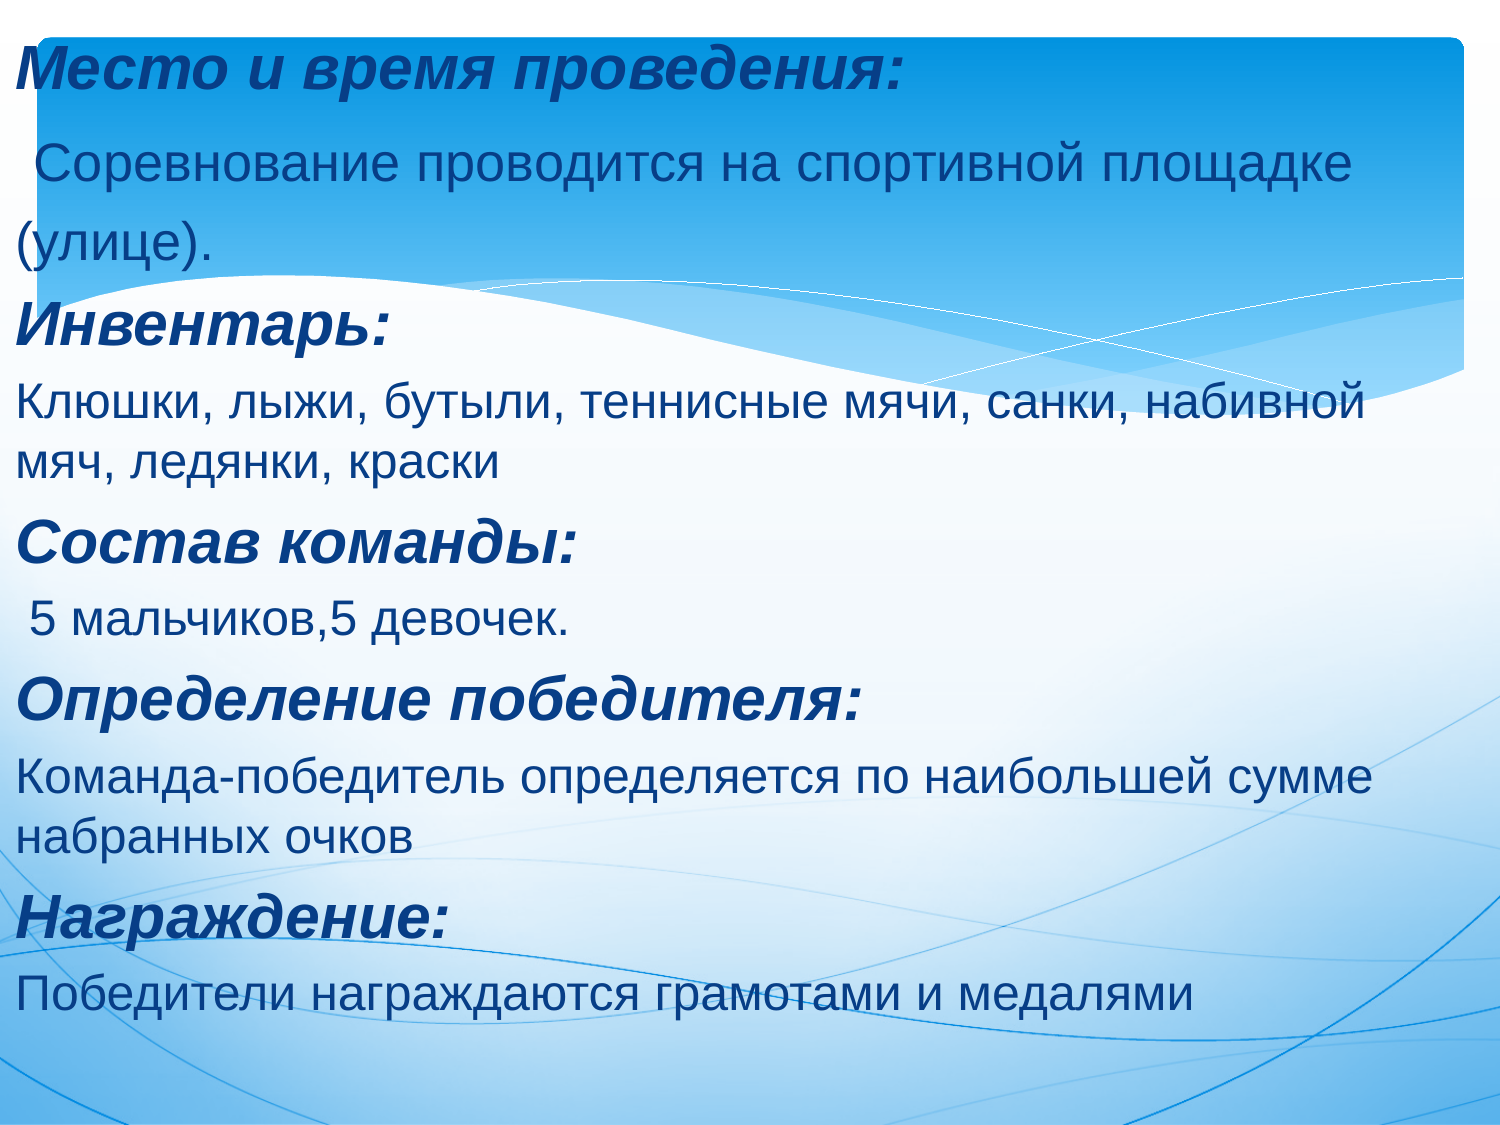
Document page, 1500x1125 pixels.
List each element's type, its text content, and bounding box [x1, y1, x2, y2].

list Место и время проведения: Соревнование проводится на спортивной площадке (улице). Инвентарь: Клюшки, лыжи, бутыли, теннисные мячи, санки, набивной мяч, ледянки, краски Состав команды: 5 мальчиков,5 девочек. Определение победителя: Команда-победитель определяется по наибольшей сумме набранных очков Награждение: Победители награждаются грамотами и медалями [0, 19, 1495, 1125]
